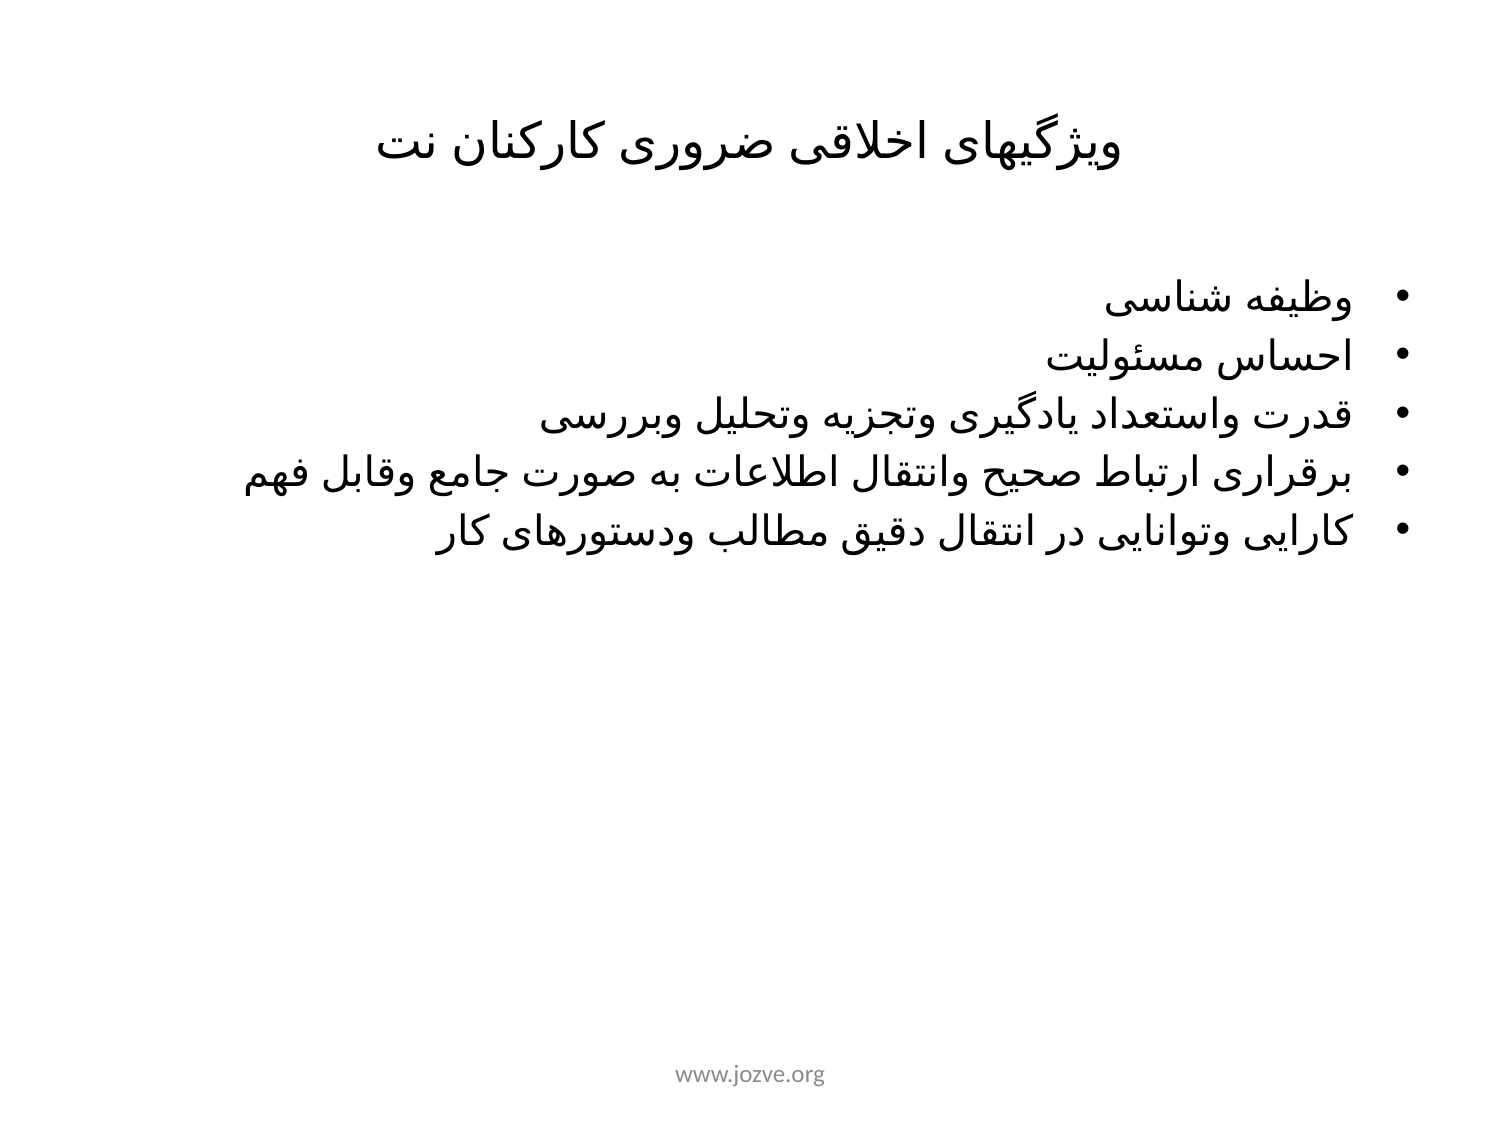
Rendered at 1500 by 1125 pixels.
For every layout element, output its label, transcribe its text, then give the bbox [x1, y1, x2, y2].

footer www.jozve.org [512, 1042, 988, 1103]
list وظیفه شناسی احساس مسئولیت قدرت واستعداد یادگیری وتجزیه وتحلیل وبررسی برقراری ارتباط صحیح وانتقال اطلاعات به صورت جامع وقابل فهم کارایی وتوانایی در انتقال دقیق مطالب ودستورهای کار [75, 262, 1425, 1005]
title ویژگیهای اخلاقی ضروری کارکنان نت [75, 45, 1425, 233]
